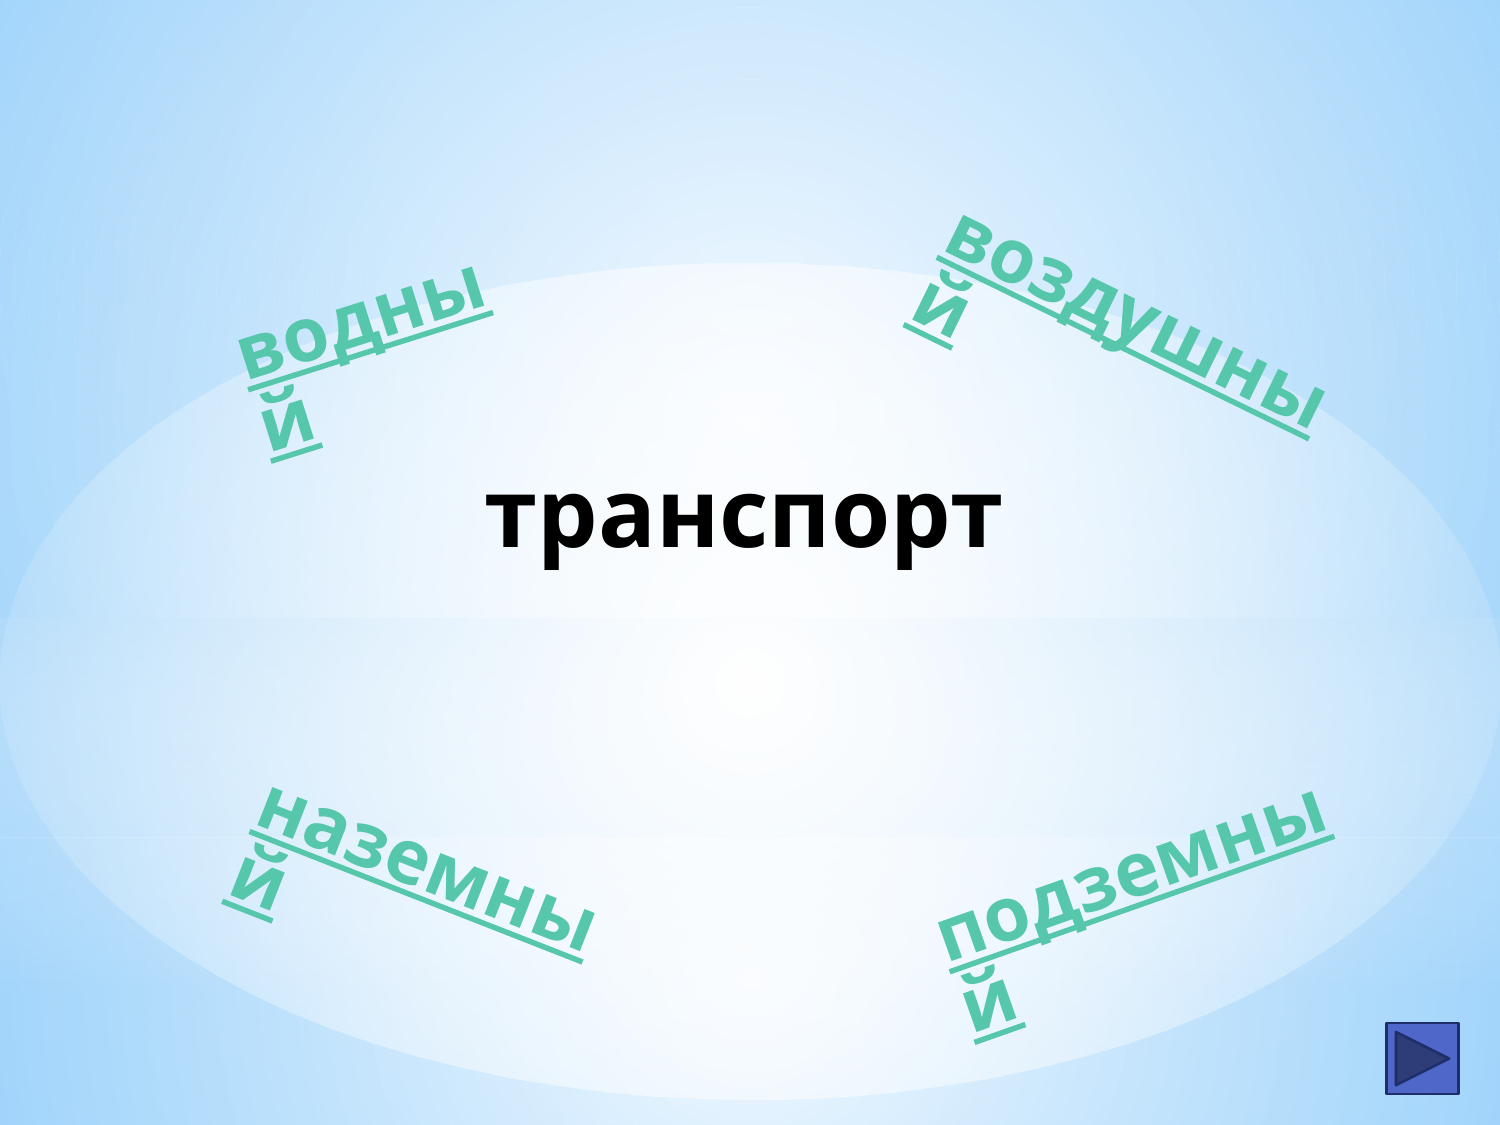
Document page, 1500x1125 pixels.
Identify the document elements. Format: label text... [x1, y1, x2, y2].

title транспорт [431, 444, 1058, 632]
text_box воздушный [911, 169, 1387, 482]
text_box подземный [905, 741, 1368, 1002]
text_box наземный [226, 741, 643, 998]
text_box водный [206, 215, 534, 420]
text_box [1385, 1022, 1460, 1095]
